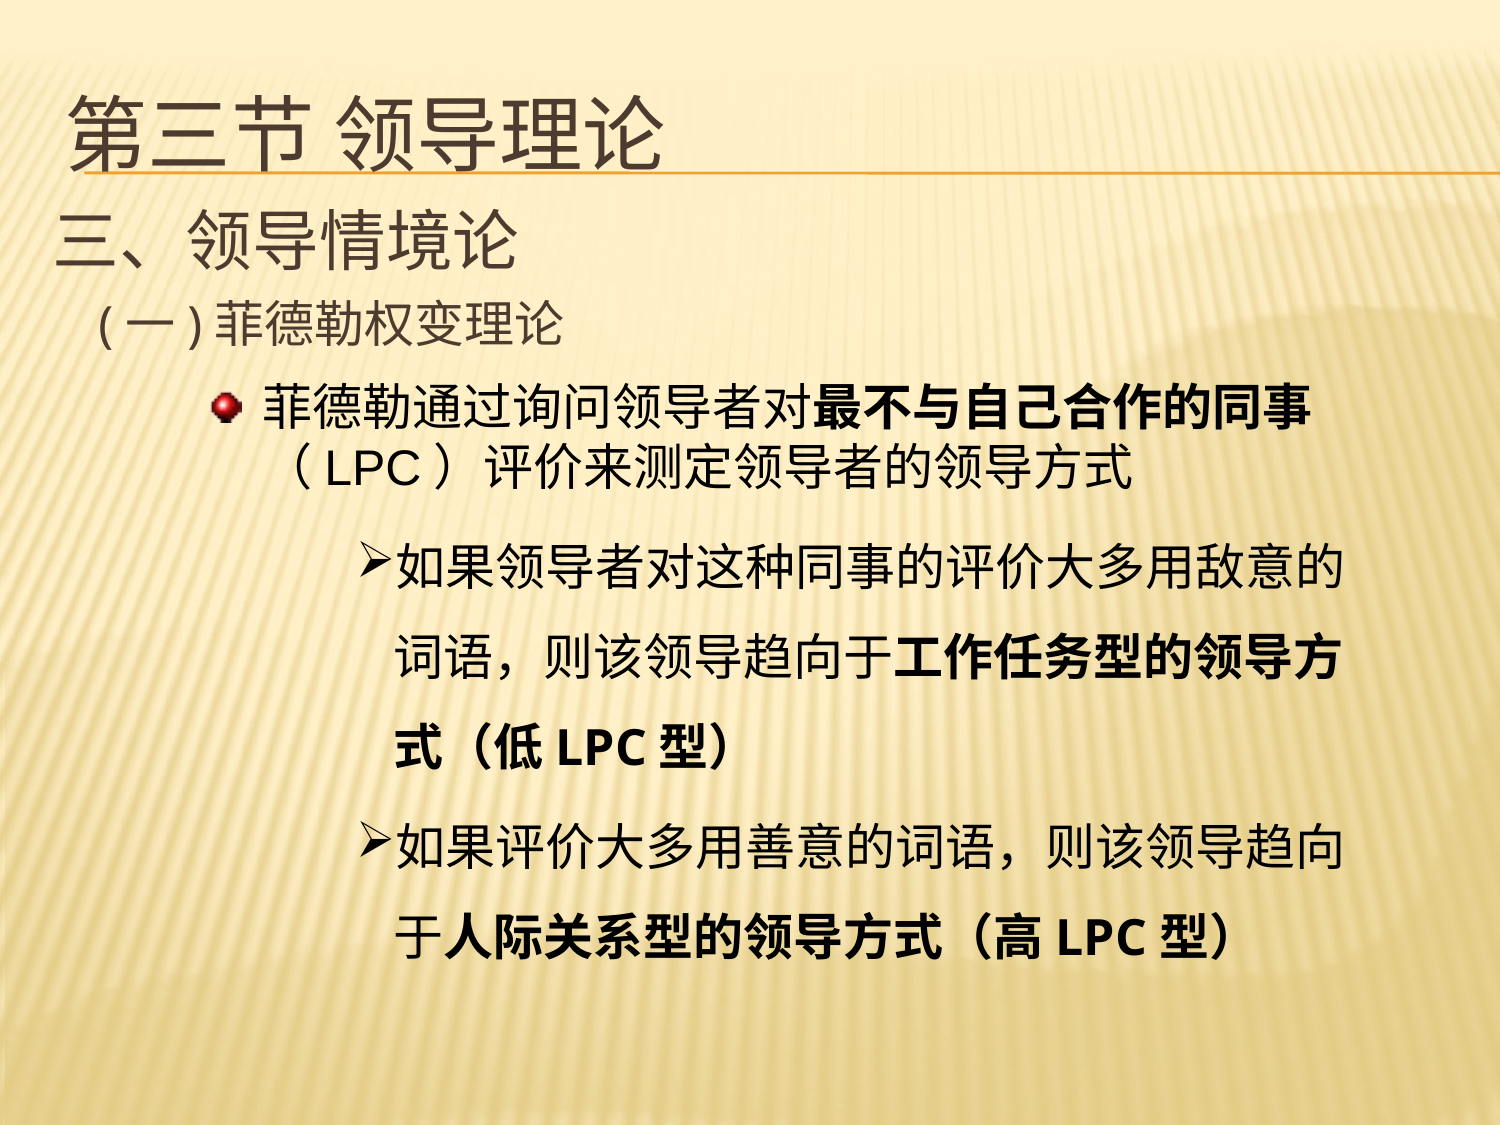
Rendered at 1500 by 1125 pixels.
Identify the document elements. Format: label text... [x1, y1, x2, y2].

title 第三节 领导理论 [50, 63, 1475, 201]
picture [206, 387, 242, 423]
list 三、领导情境论 (一)菲德勒权变理论 [37, 200, 1463, 304]
text_box 菲德勒通过询问领导者对最不与自己合作的同事（LPC）评价来测定领导者的领导方式 如果领导者对这种同事的评价大多用敌意的词语，则该领导趋向于工作任务型的领导方式（低LPC型） 如果评价大多用善意的词语，则该领导趋向于人际关系型的领导方式（高LPC型） [191, 367, 1387, 1048]
